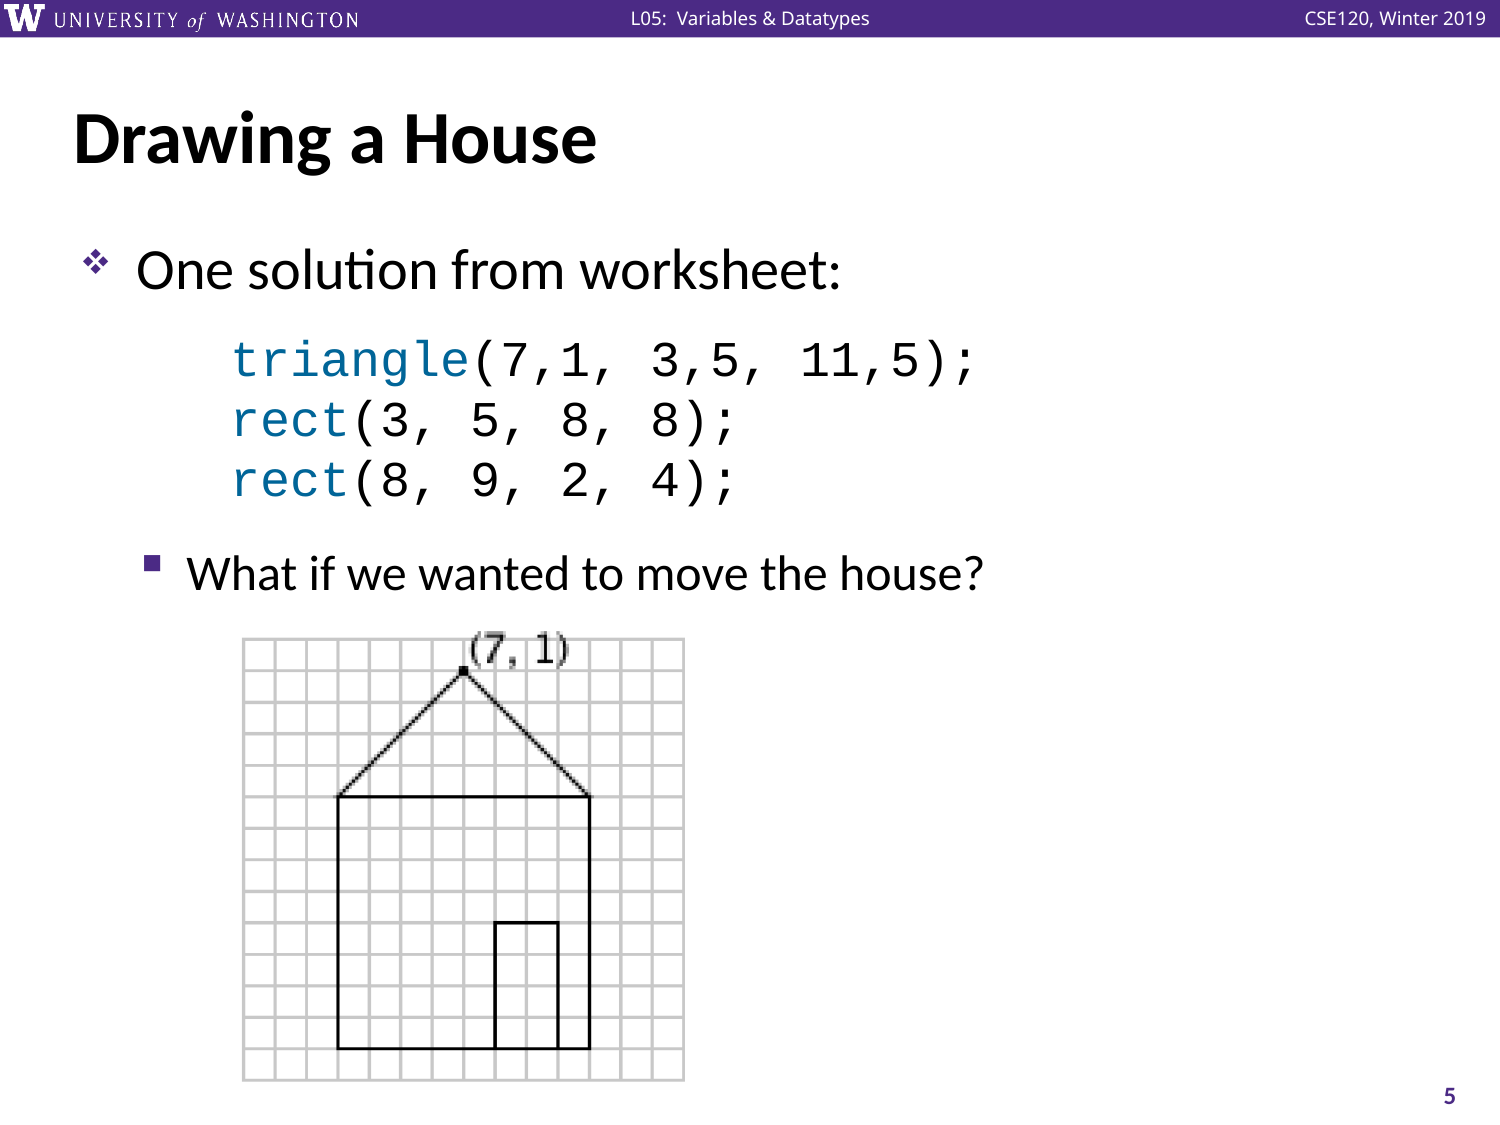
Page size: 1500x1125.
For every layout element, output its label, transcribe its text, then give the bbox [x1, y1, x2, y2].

picture [4, 4, 358, 32]
slide_number 5 [1400, 1065, 1500, 1125]
list One solution from worksheet: triangle(7,1, 3,5, 11,5); rect(3, 5, 8, 8); rect(8, 9, 2, 4); What if we wanted to move the house? [64, 223, 1438, 1040]
title Drawing a House [58, 71, 1438, 197]
picture [240, 630, 686, 1082]
